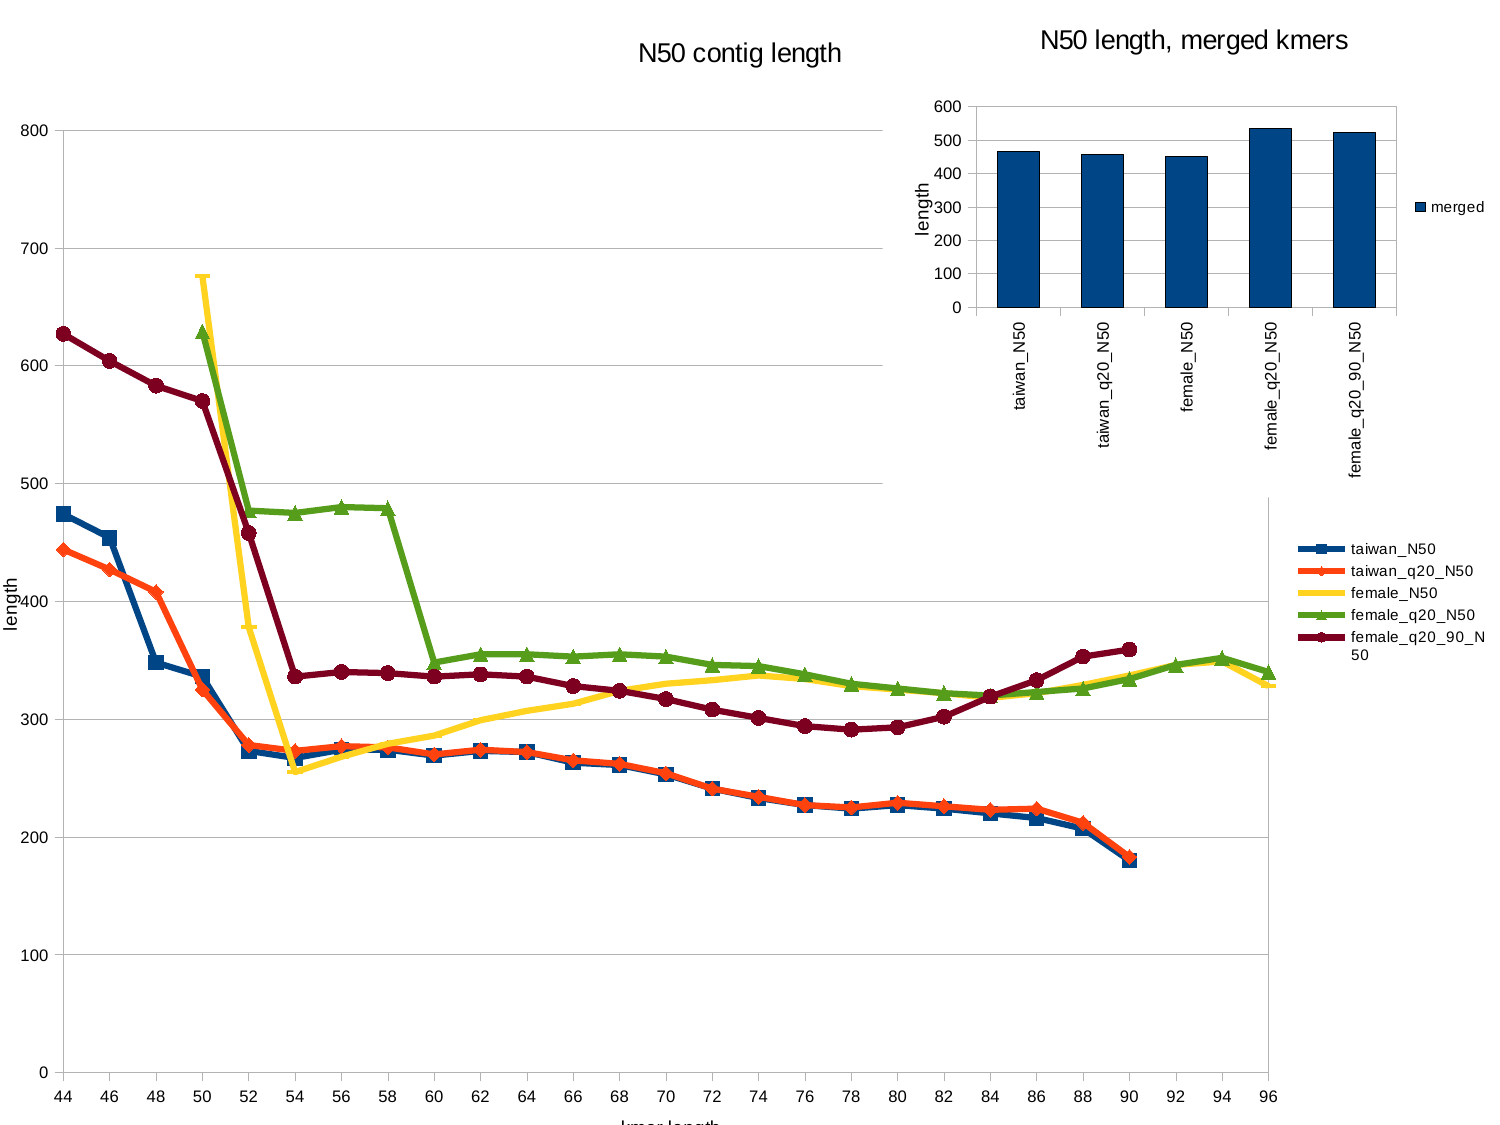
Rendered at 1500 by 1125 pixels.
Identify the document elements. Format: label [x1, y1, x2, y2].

chart [0, 0, 1500, 1125]
